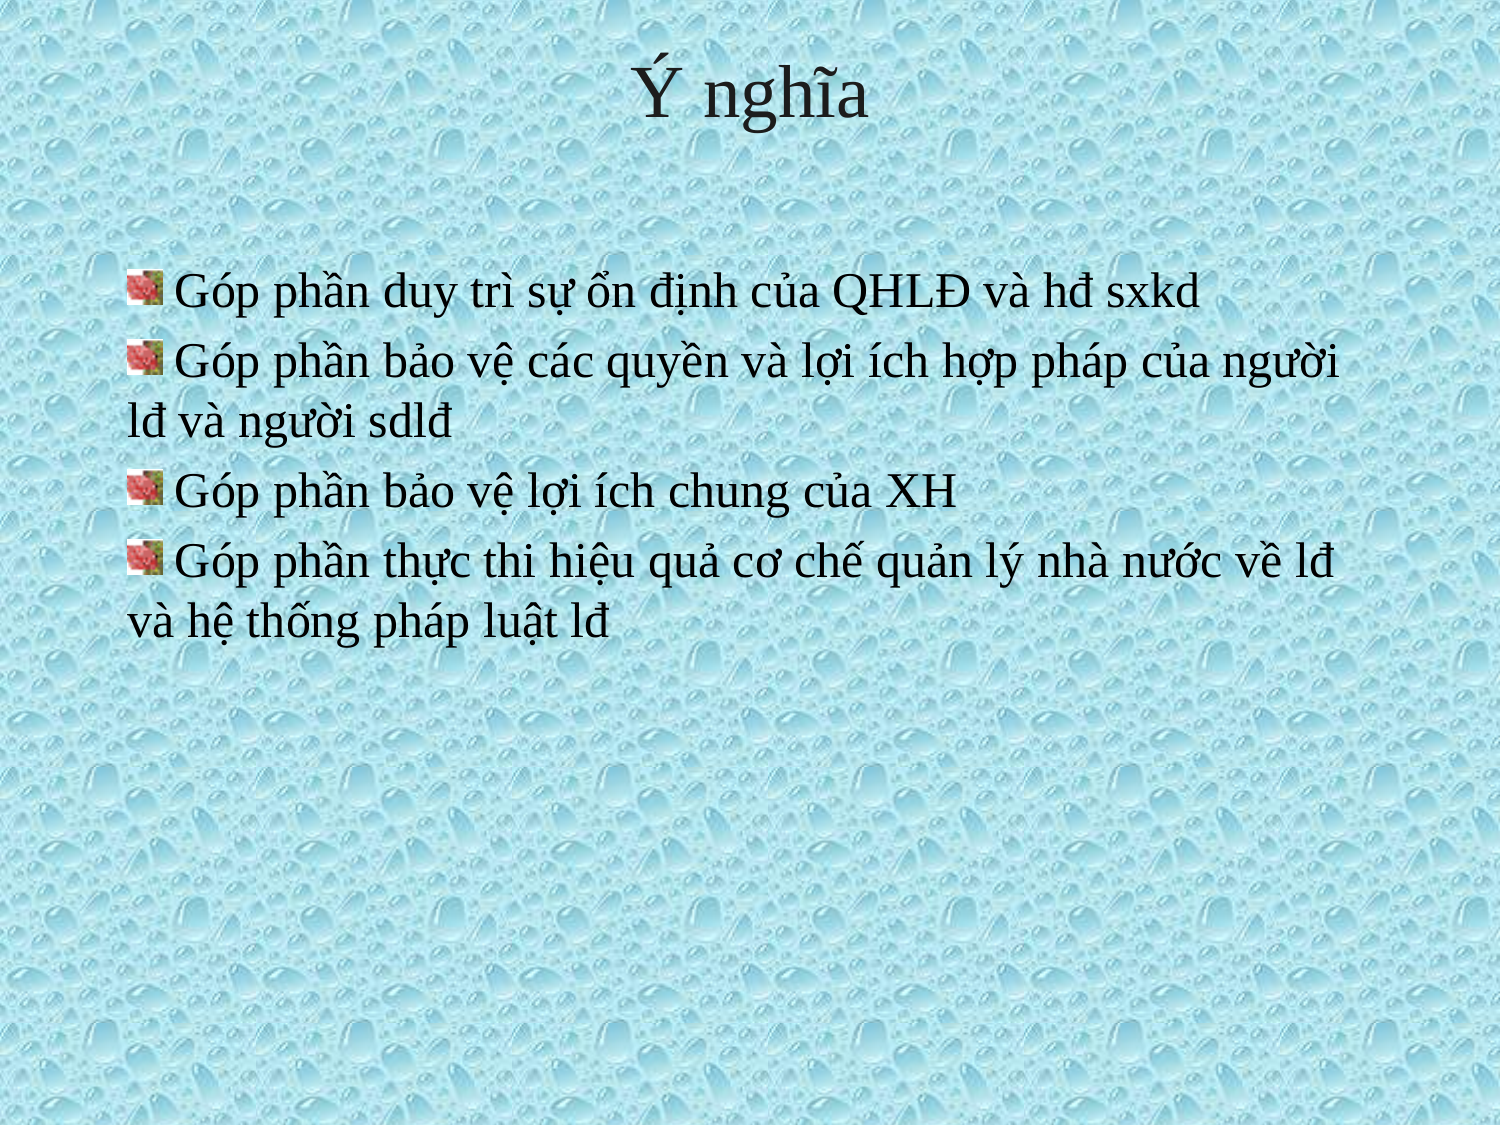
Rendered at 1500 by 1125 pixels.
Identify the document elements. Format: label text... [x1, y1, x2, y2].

title Ý nghĩa [112, 0, 1388, 176]
subtitle Góp phần duy trì sự ổn định của QHLĐ và hđ sxkd Góp phần bảo vệ các quyền và lợi ích hợp pháp của người lđ và người sdlđ Góp phần bảo vệ lợi ích chung của XH Góp phần thực thi hiệu quả cơ chế quản lý nhà nước về lđ và hệ thống pháp luật lđ [112, 249, 1401, 976]
picture [0, 0, 1500, 1125]
